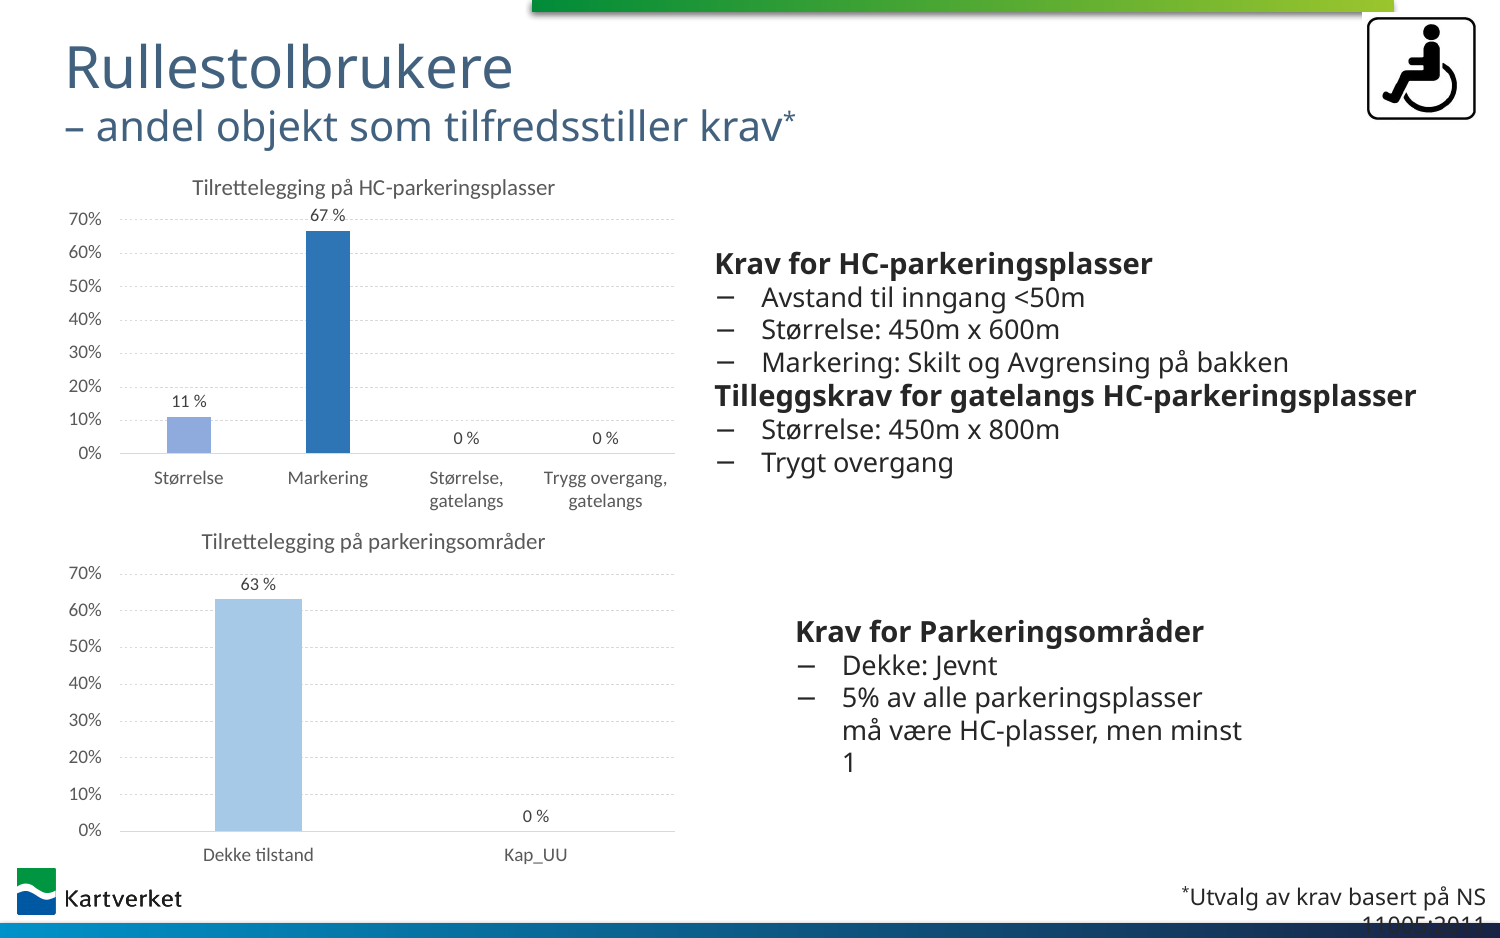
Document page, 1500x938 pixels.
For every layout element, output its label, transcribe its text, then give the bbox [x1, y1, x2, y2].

picture [1362, 12, 1481, 126]
text_box Krav for Parkeringsområder Dekke: Jevnt 5% av alle parkeringsplasser må være HC-plasser, men minst 1 [780, 605, 1261, 786]
text_box *Utvalg av krav basert på NS 11005:2011 [1068, 873, 1500, 938]
picture [62, 166, 686, 519]
text_box Rullestolbrukere – andel objekt som tilfredsstiller krav* [49, 25, 1431, 158]
text_box Krav for HC-parkeringsplasser Avstand til inngang <50m Størrelse: 450m x 600m Markering: Skilt og Avgrensing på bakken Tilleggskrav for gatelangs HC-parkeringsplasser Størrelse: 450m x 800m Trygt overgang [699, 237, 1433, 485]
picture [62, 520, 686, 874]
